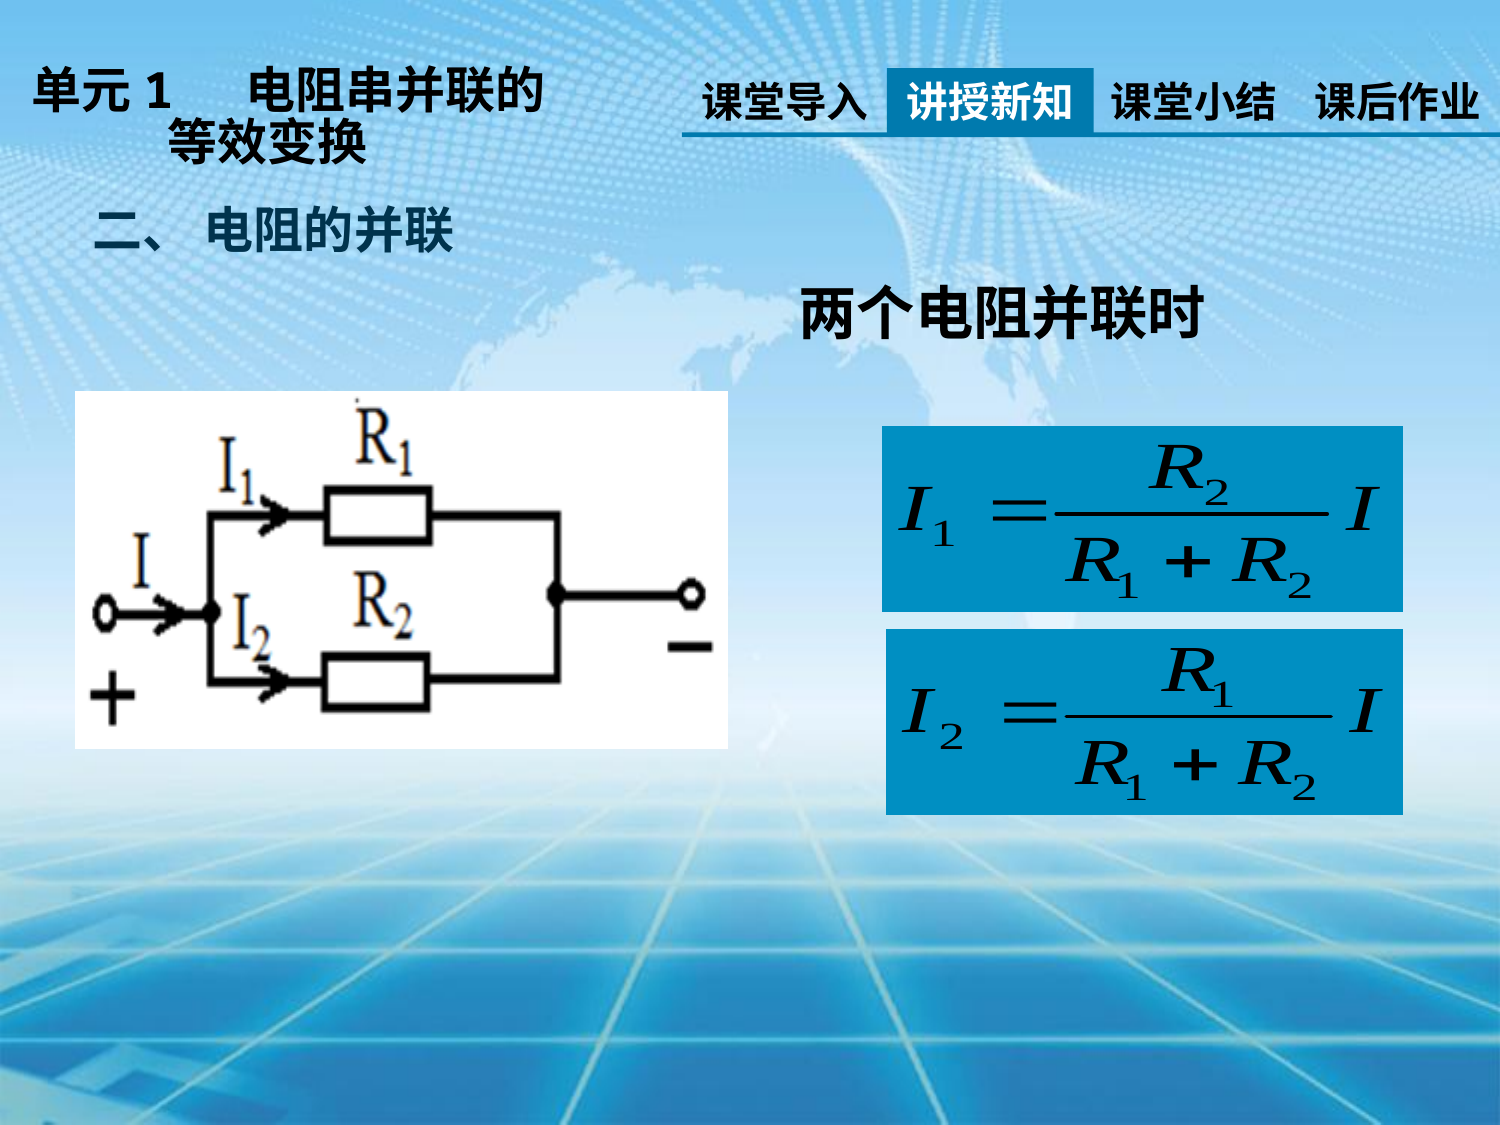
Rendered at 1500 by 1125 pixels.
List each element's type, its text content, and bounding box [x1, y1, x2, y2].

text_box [16, 59, 1500, 180]
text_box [74, 391, 728, 749]
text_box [881, 425, 1403, 613]
text_box 两个电阻并联时 [783, 268, 1294, 354]
text_box 二、 电阻的并联 [19, 180, 528, 289]
picture [0, 0, 1500, 1125]
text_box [885, 628, 1403, 815]
